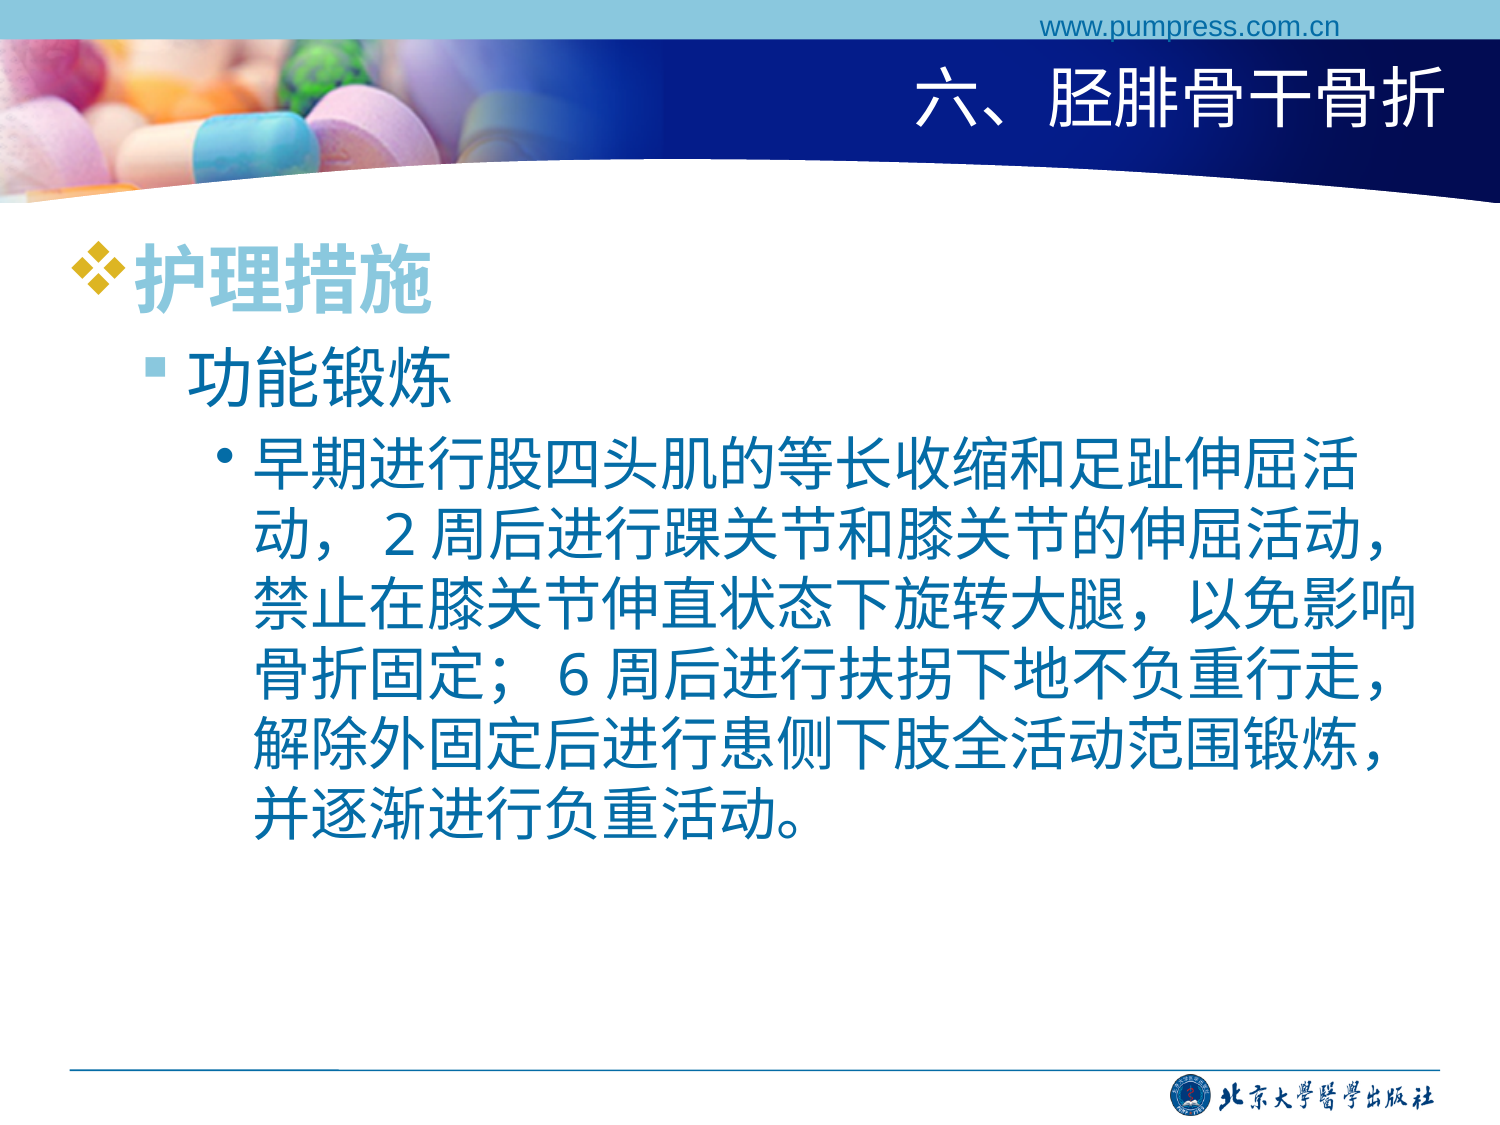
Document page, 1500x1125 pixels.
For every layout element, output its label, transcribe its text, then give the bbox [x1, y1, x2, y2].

list 护理措施 功能锻炼 早期进行股四头肌的等长收缩和足趾伸屈活动，2周后进行踝关节和膝关节的伸屈活动，禁止在膝关节伸直状态下旋转大腿，以免影响骨折固定；6周后进行扶拐下地不负重行走，解除外固定后进行患侧下肢全活动范围锻炼，并逐渐进行负重活动。 [49, 224, 1463, 1026]
picture [1170, 1074, 1436, 1118]
slide_number www.pumpress.com.cn [1025, 0, 1463, 38]
title 六、胫腓骨干骨折 [137, 49, 1463, 143]
picture [0, 40, 1500, 203]
